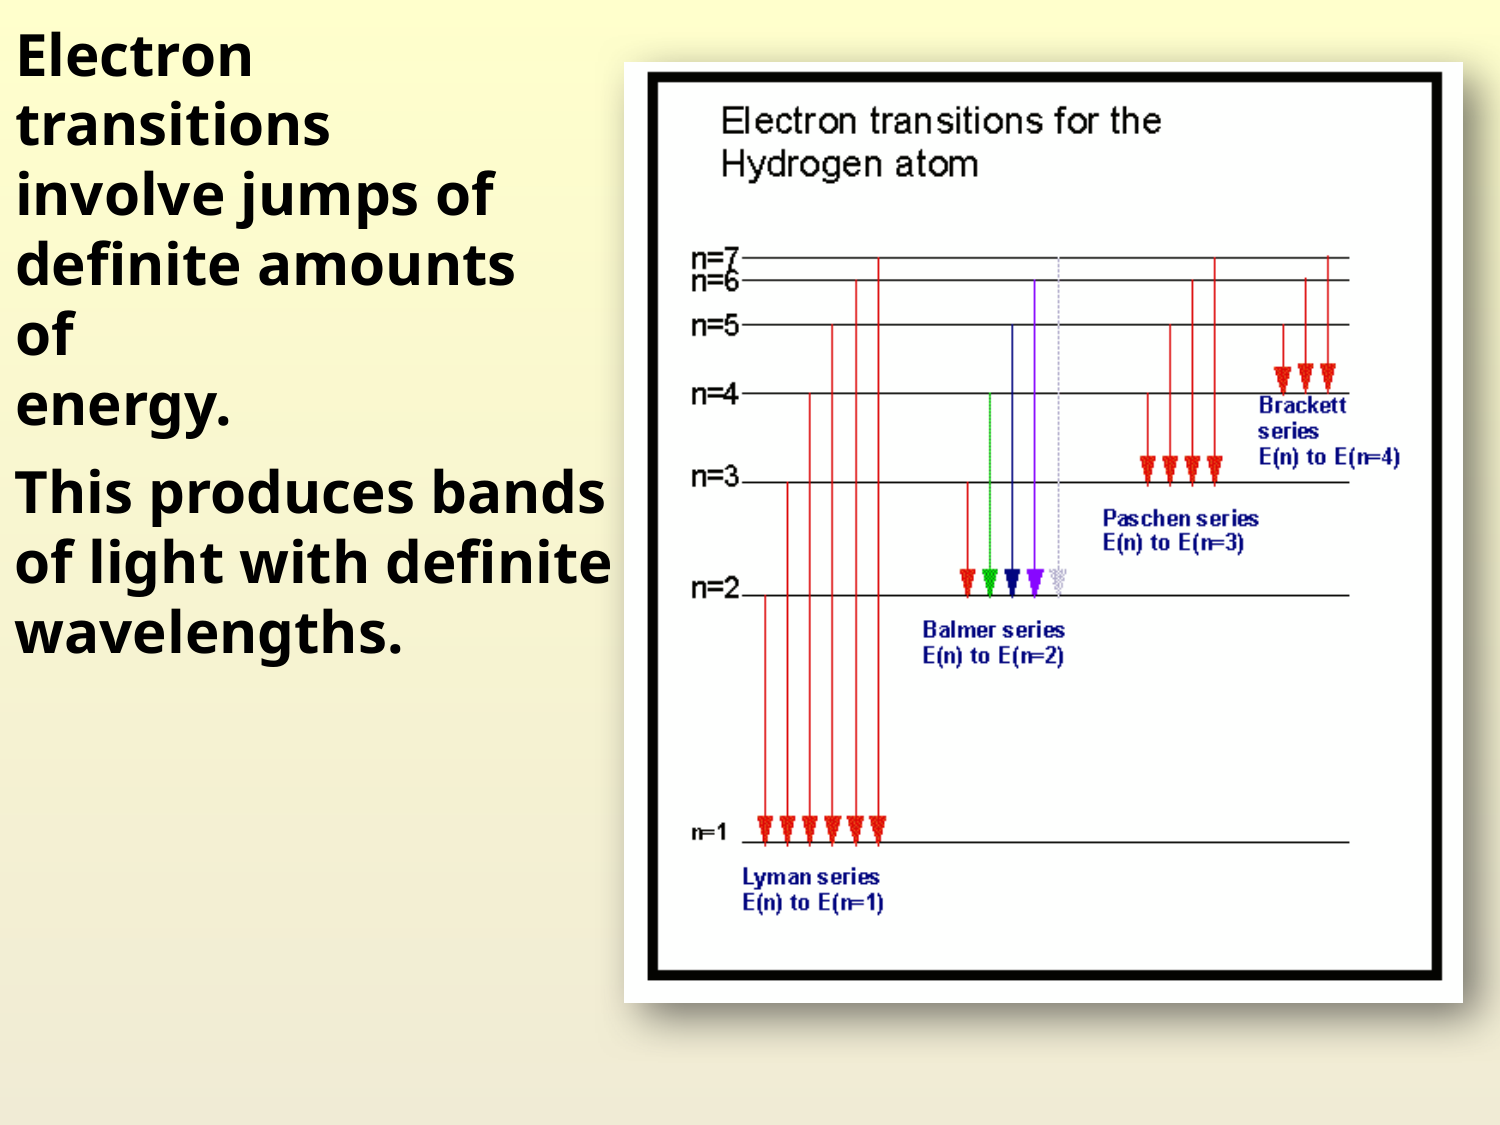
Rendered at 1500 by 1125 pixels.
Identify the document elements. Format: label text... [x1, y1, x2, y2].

text_box This produces bands of light with definite wavelengths. [0, 447, 619, 673]
title Electron transitions involve jumps of definite amounts of energy. [0, 87, 588, 438]
picture [624, 62, 1463, 1004]
